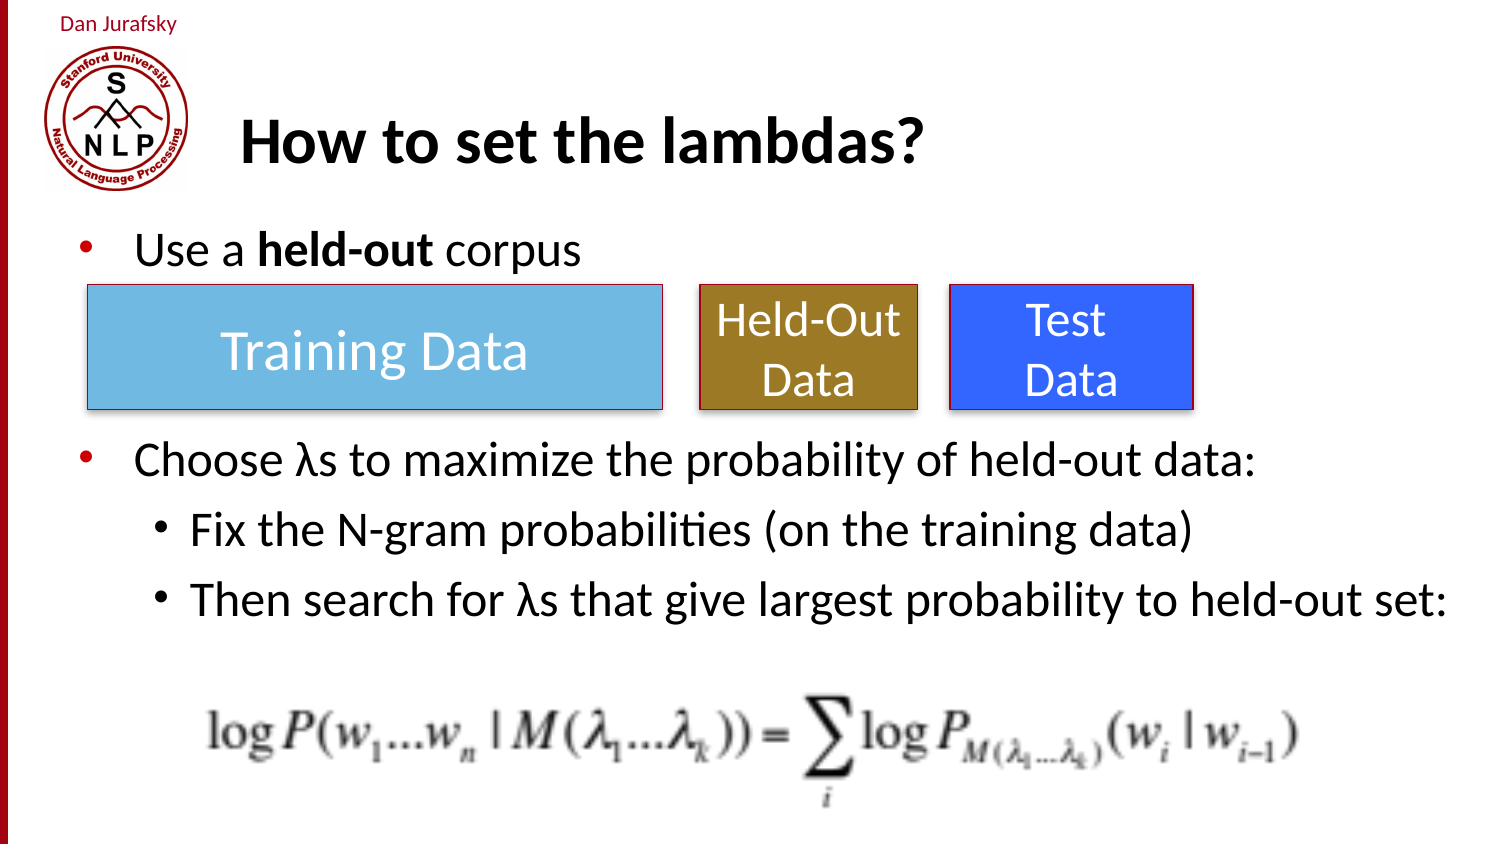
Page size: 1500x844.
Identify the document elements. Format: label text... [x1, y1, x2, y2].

list Use a held-out corpus Choose λs to maximize the probability of held-out data: Fix the N-gram probabilities (on the training data) Then search for λs that give largest probability to held-out set: [62, 209, 1500, 822]
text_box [199, 684, 1304, 813]
text_box Test Data [949, 284, 1194, 410]
title How to set the lambdas? [225, 62, 1450, 185]
text_box Training Data [87, 284, 663, 410]
text_box Held-Out Data [699, 284, 918, 410]
picture [44, 46, 188, 191]
